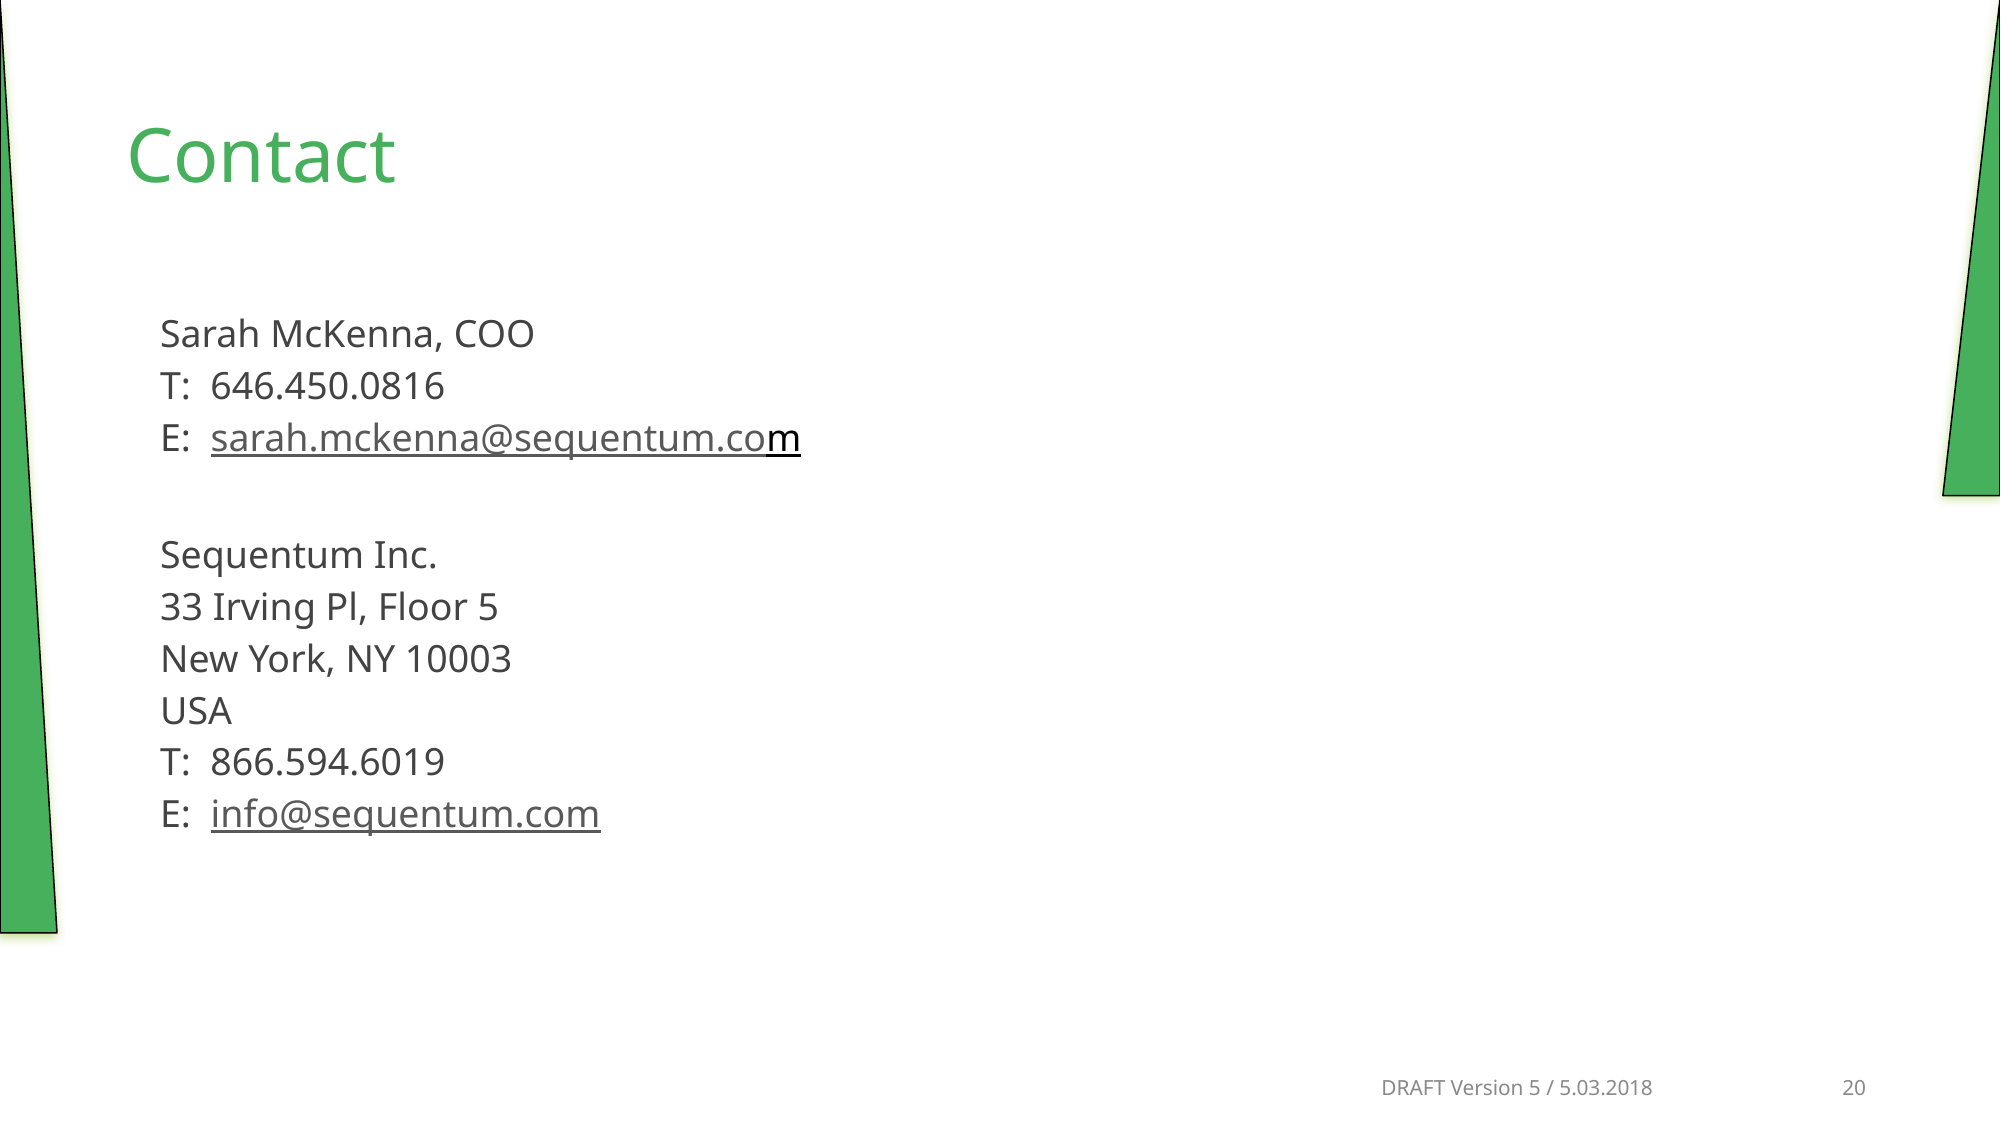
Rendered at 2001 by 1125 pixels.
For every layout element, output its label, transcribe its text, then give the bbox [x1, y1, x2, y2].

list Sarah McKenna, COO T: 646.450.0816 E: sarah.mckenna@sequentum.com Sequentum Inc. 33 Irving Pl, Floor 5 New York, NY 10003 USA T: 866.594.6019 E: info@sequentum.com [145, 296, 1556, 933]
text_box [1942, 0, 2000, 496]
text_box [0, 0, 57, 933]
text_box DRAFT Version 5 / 5.03.2018 20 [0, 1067, 2000, 1108]
title Contact [111, 99, 1522, 317]
